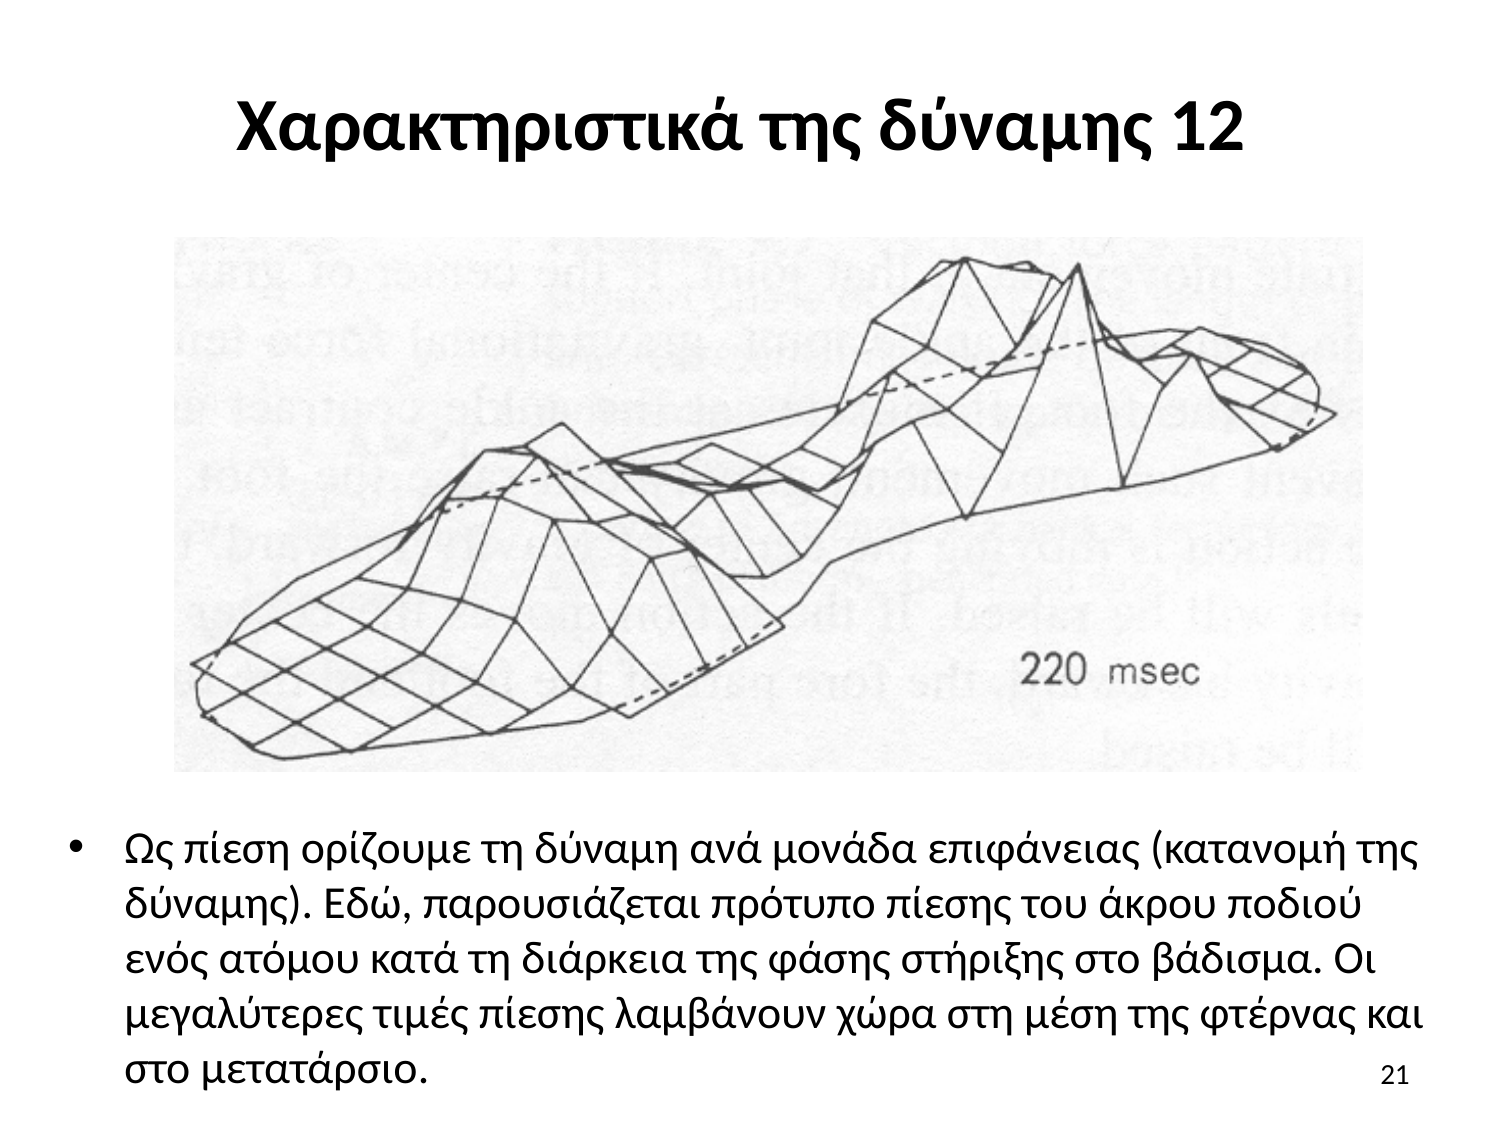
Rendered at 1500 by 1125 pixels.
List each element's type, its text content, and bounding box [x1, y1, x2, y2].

list Ως πίεση ορίζουμε τη δύναμη ανά μονάδα επιφάνειας (κατανομή της δύναμης). Εδώ, παρουσιάζεται πρότυπο πίεσης του άκρου ποδιού ενός ατόμου κατά τη διάρκεια της φάσης στήριξης στο βάδισμα. Οι μεγαλύτερες τιμές πίεσης λαμβάνουν χώρα στη μέση της φτέρνας και στο μετατάρσιο. [53, 810, 1459, 1083]
picture [174, 237, 1363, 772]
slide_number 21 [1074, 1042, 1425, 1103]
title Χαρακτηριστικά της δύναμης 12 [75, 45, 1425, 197]
